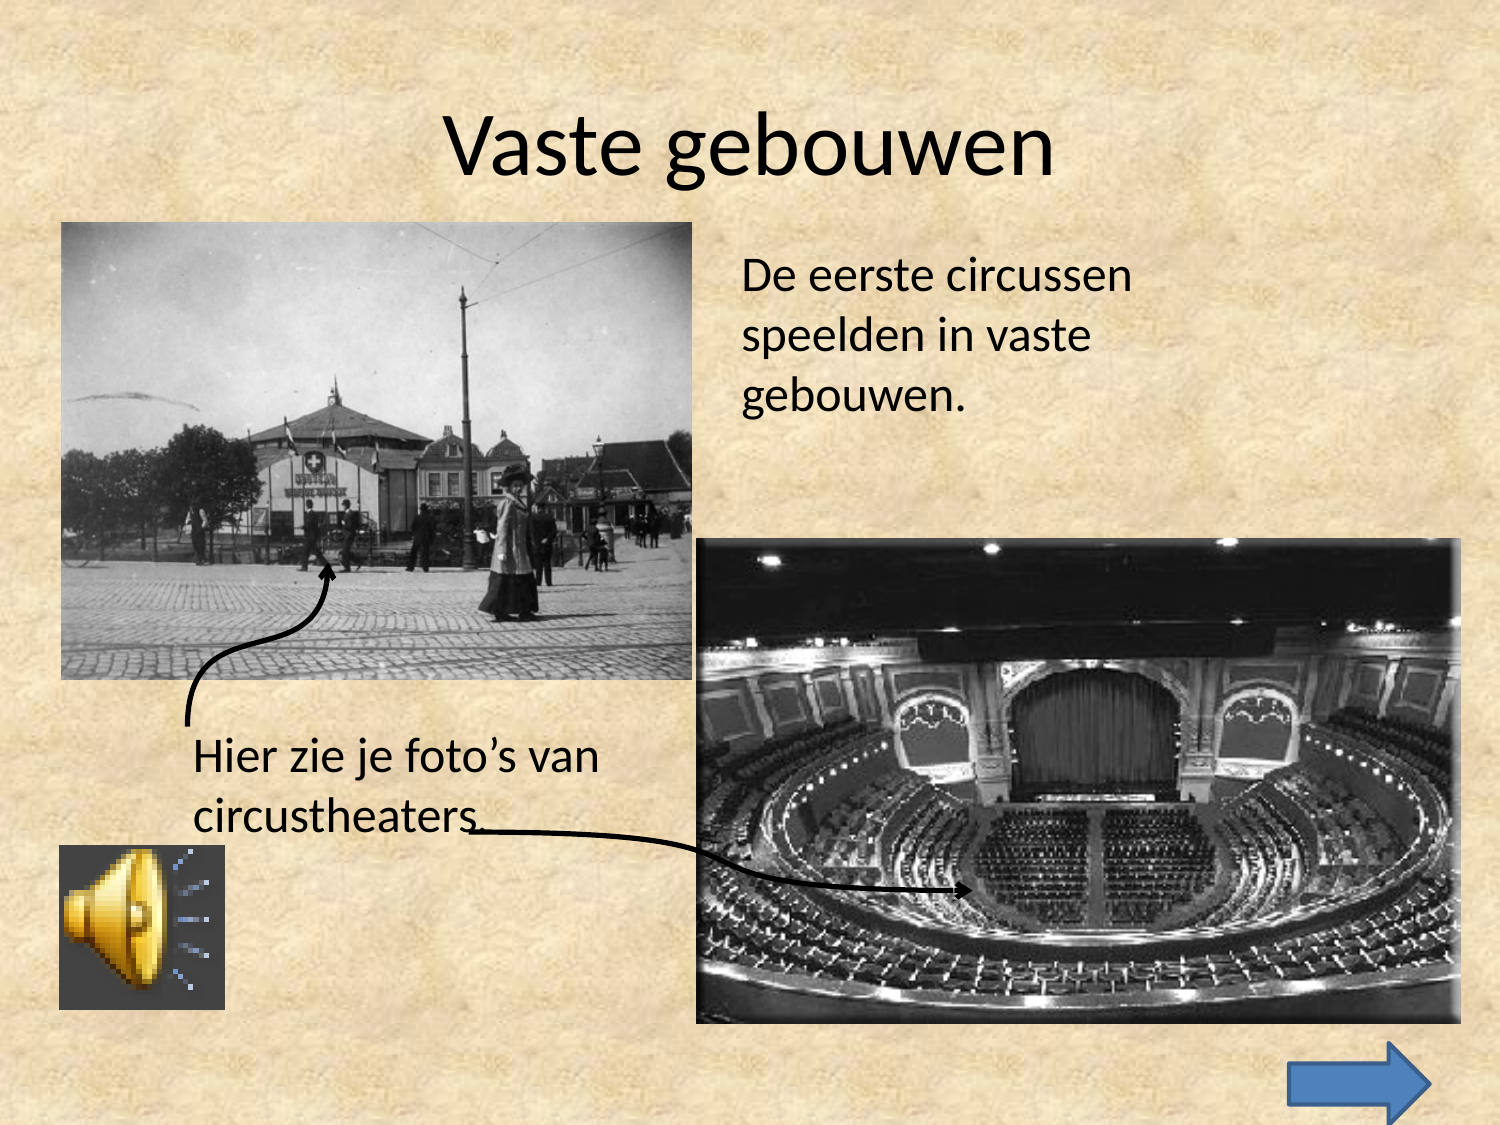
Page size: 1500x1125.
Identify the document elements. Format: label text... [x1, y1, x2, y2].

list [61, 222, 692, 681]
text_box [468, 831, 973, 891]
text_box Hier zie je foto’s van circustheaters. [178, 714, 627, 850]
picture [0, 0, 1500, 1125]
text_box De eerste circussen speelden in vaste gebouwen. [726, 234, 1243, 490]
title Vaste gebouwen [75, 45, 1425, 233]
text_box [1286, 1041, 1432, 1125]
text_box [175, 573, 341, 716]
